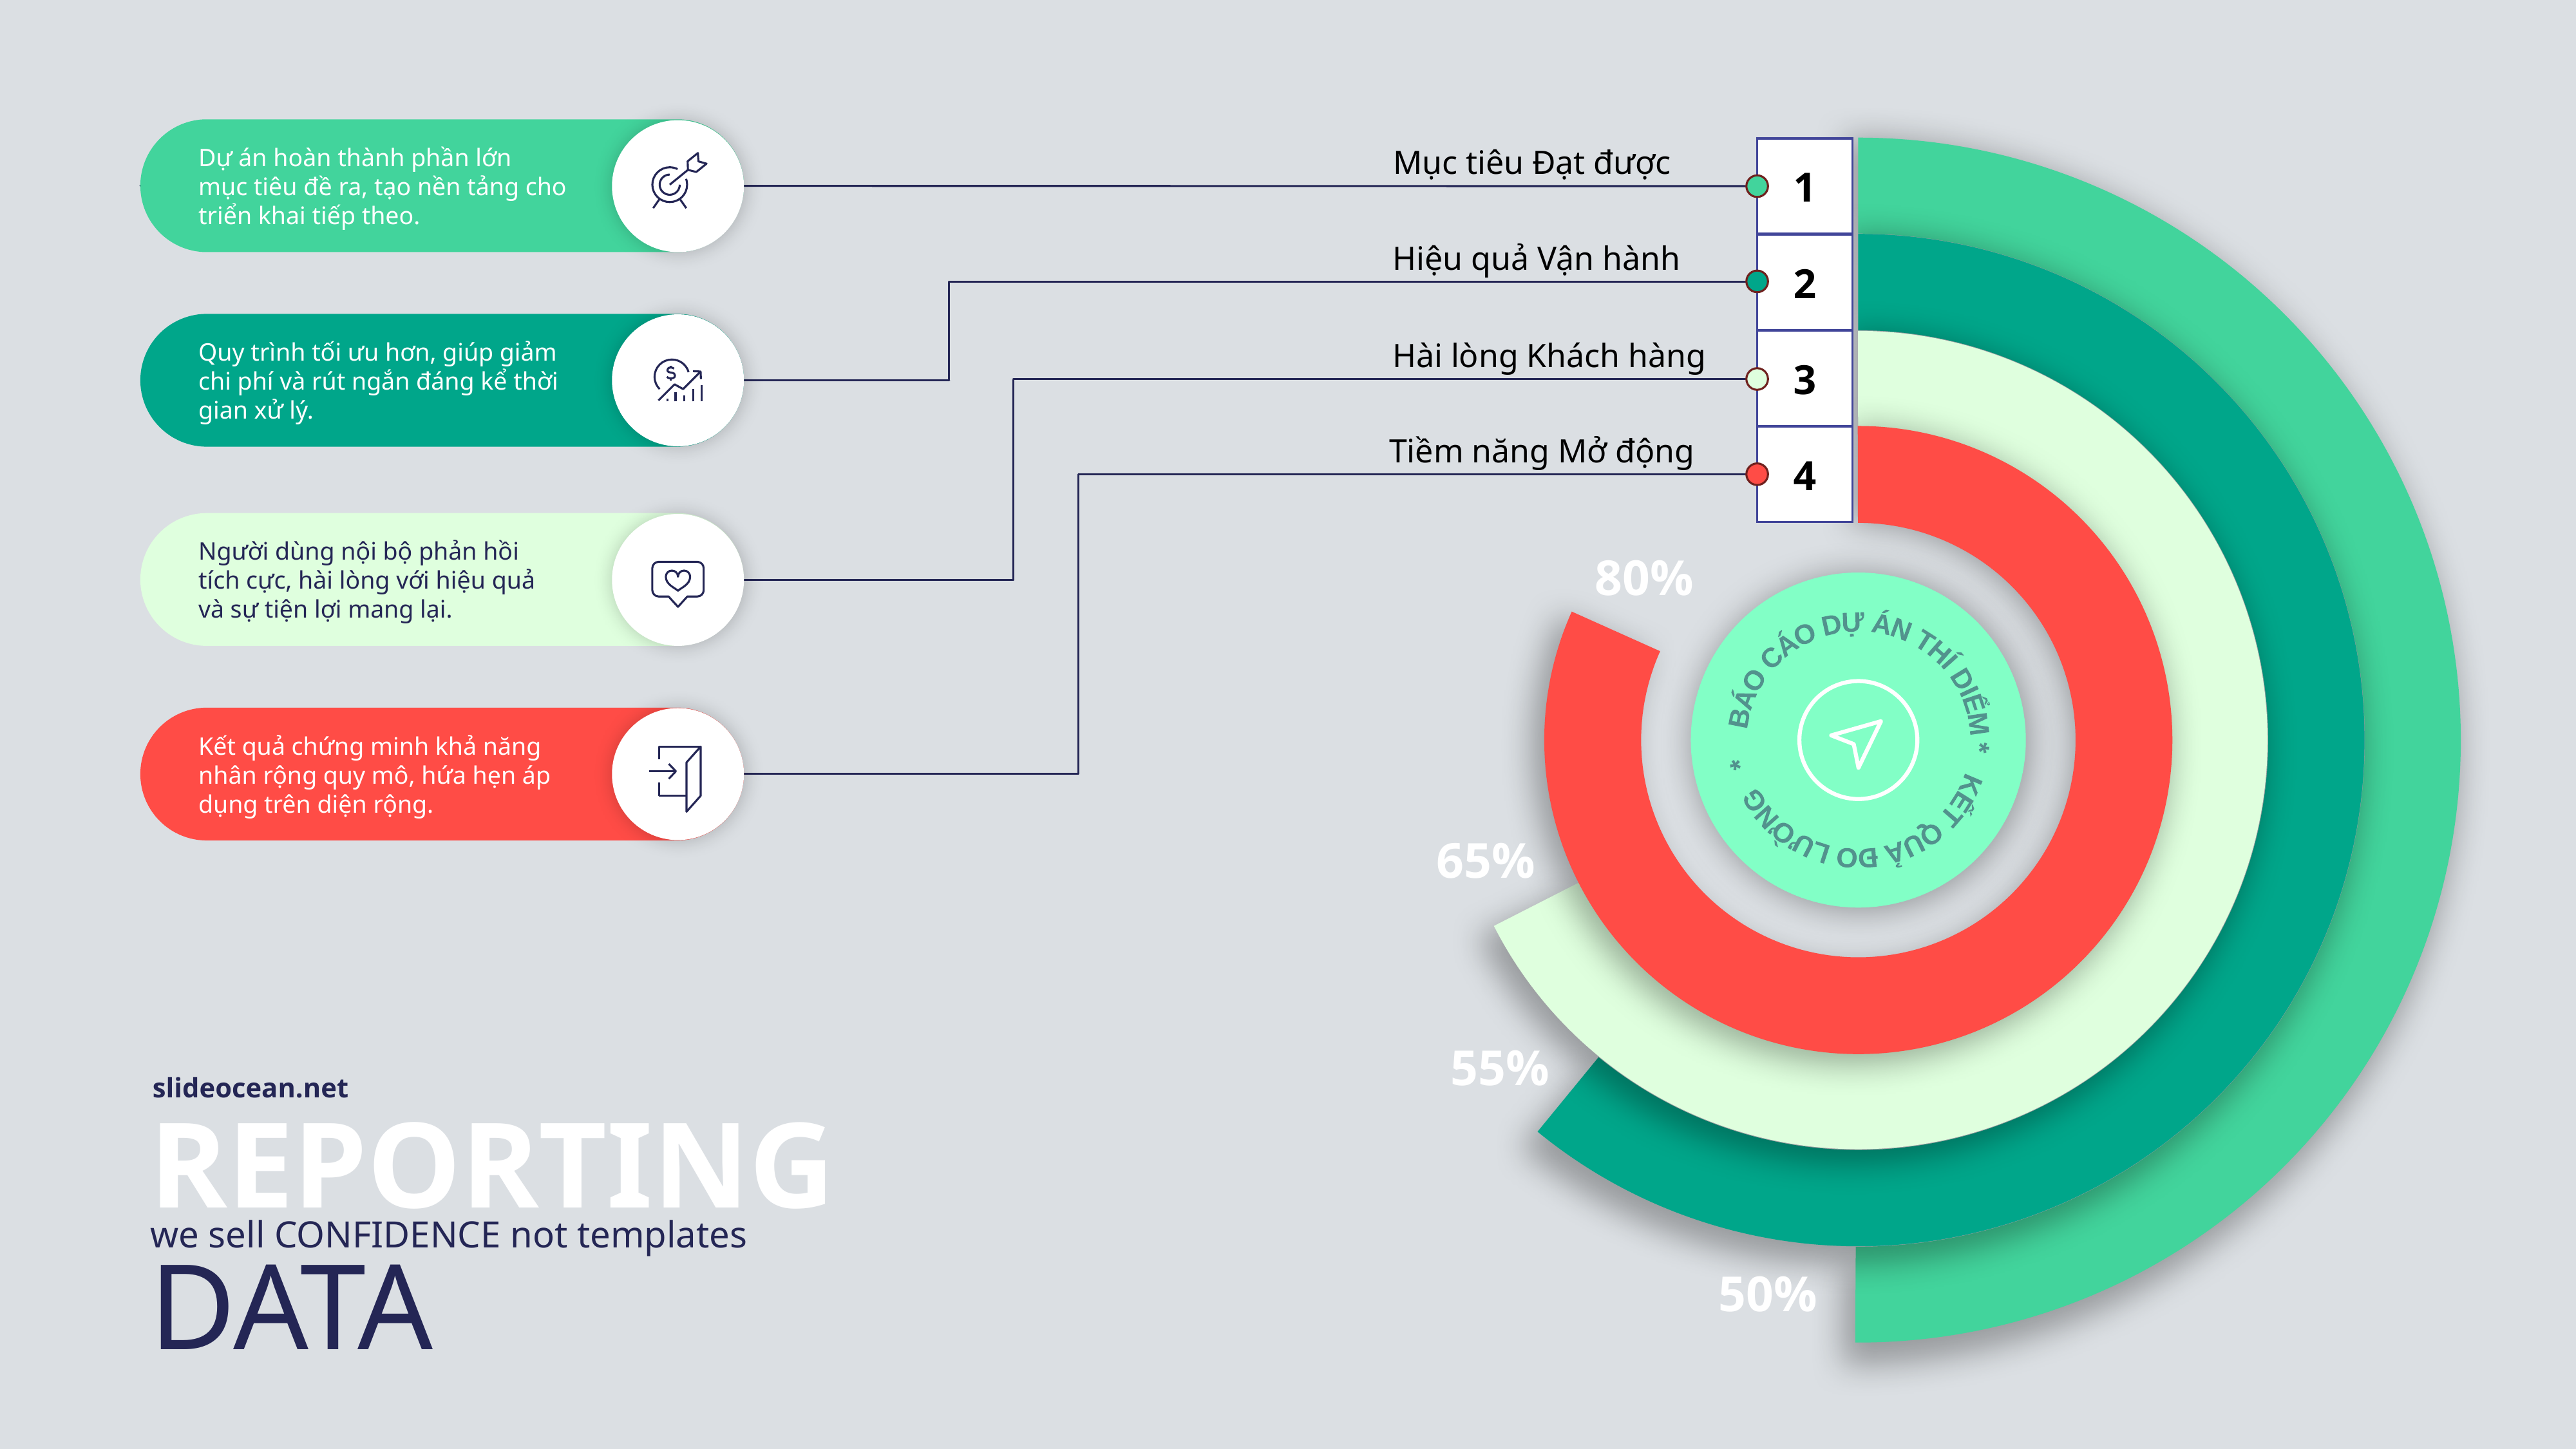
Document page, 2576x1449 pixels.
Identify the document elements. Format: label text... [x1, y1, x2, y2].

text_box 1 [1756, 137, 1853, 234]
text_box 55% [1441, 1032, 1560, 1101]
text_box Dự án hoàn thành phần lớn mục tiêu đề ra, tạo nền tảng cho triển khai tiếp theo. [189, 137, 577, 234]
text_box [1545, 424, 2174, 1056]
text_box Người dùng nội bộ phản hồi tích cực, hài lòng với hiệu quả và sự tiện lợi mang lại. [189, 531, 577, 628]
text_box [658, 391, 668, 401]
text_box [139, 312, 643, 448]
text_box Quy trình tối ưu hơn, giúp giảm chi phí và rút ngắn đáng kể thời gian xử lý. [189, 332, 577, 429]
text_box 3 [1768, 330, 1853, 426]
text_box we sell CONFIDENCE not templates [140, 1206, 757, 1260]
text_box [652, 562, 704, 607]
text_box [652, 153, 707, 209]
text_box Mục tiêu Đạt được [1383, 137, 1681, 175]
text_box 50% [1709, 1258, 1827, 1326]
text_box [654, 359, 687, 390]
text_box [611, 313, 735, 447]
text_box Hiệu quả Vận hành [1383, 232, 1690, 270]
text_box [1693, 571, 2027, 909]
text_box slideocean.net [143, 1066, 359, 1108]
text_box [1536, 232, 2366, 1247]
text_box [735, 270, 1768, 368]
text_box [611, 118, 744, 254]
text_box [649, 764, 676, 779]
text_box [611, 706, 745, 841]
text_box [668, 368, 1768, 580]
text_box 4 [1768, 426, 1853, 523]
text_box [1799, 681, 1918, 799]
text_box [659, 746, 701, 812]
text_box 65% [1426, 825, 1545, 893]
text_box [732, 462, 1768, 775]
text_box [139, 512, 643, 647]
text_box [139, 118, 645, 254]
text_box 2 [1756, 234, 1853, 330]
text_box REPORTING DATA [140, 1084, 845, 1378]
text_box [611, 513, 732, 647]
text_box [743, 175, 1768, 198]
text_box [1492, 330, 2269, 1151]
text_box [139, 706, 642, 842]
text_box [1854, 137, 2462, 1344]
text_box Kết quả chứng minh khả năng nhân rộng quy mô, hứa hẹn áp dụng trên diện rộng. [189, 726, 577, 822]
